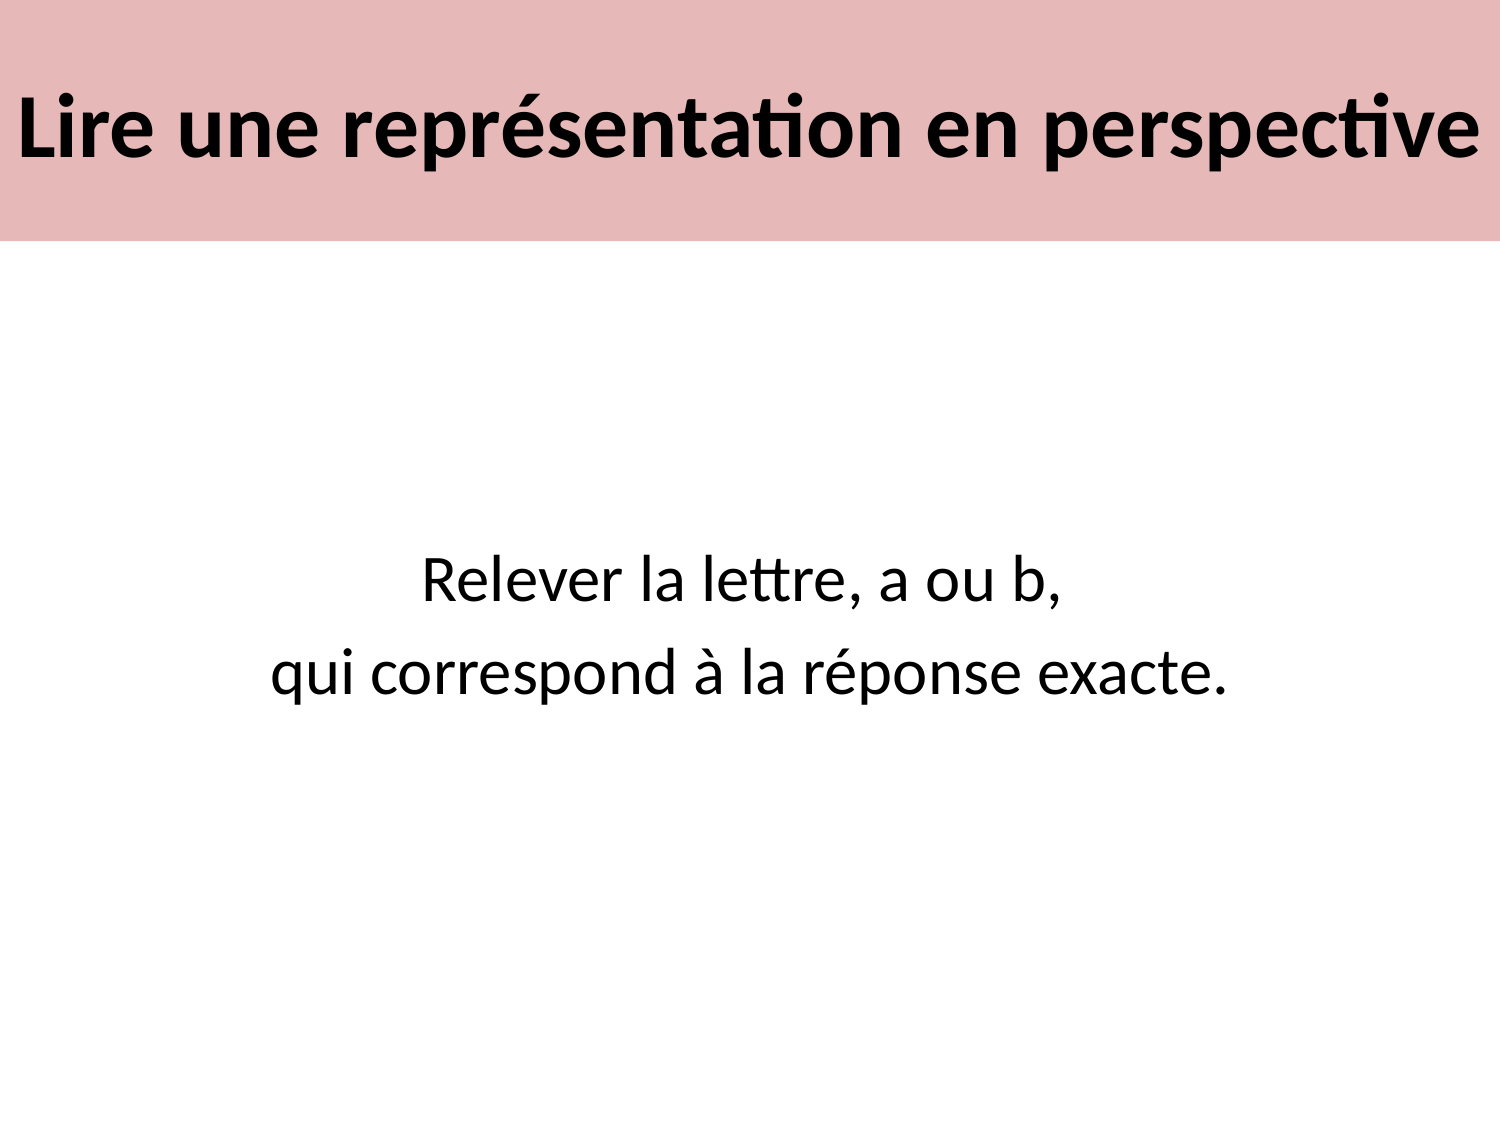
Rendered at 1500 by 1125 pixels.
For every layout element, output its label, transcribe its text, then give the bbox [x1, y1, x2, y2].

subtitle Relever la lettre, a ou b, qui correspond à la réponse exacte. [0, 527, 1500, 815]
title Lire une représentation en perspective [0, 0, 1500, 242]
